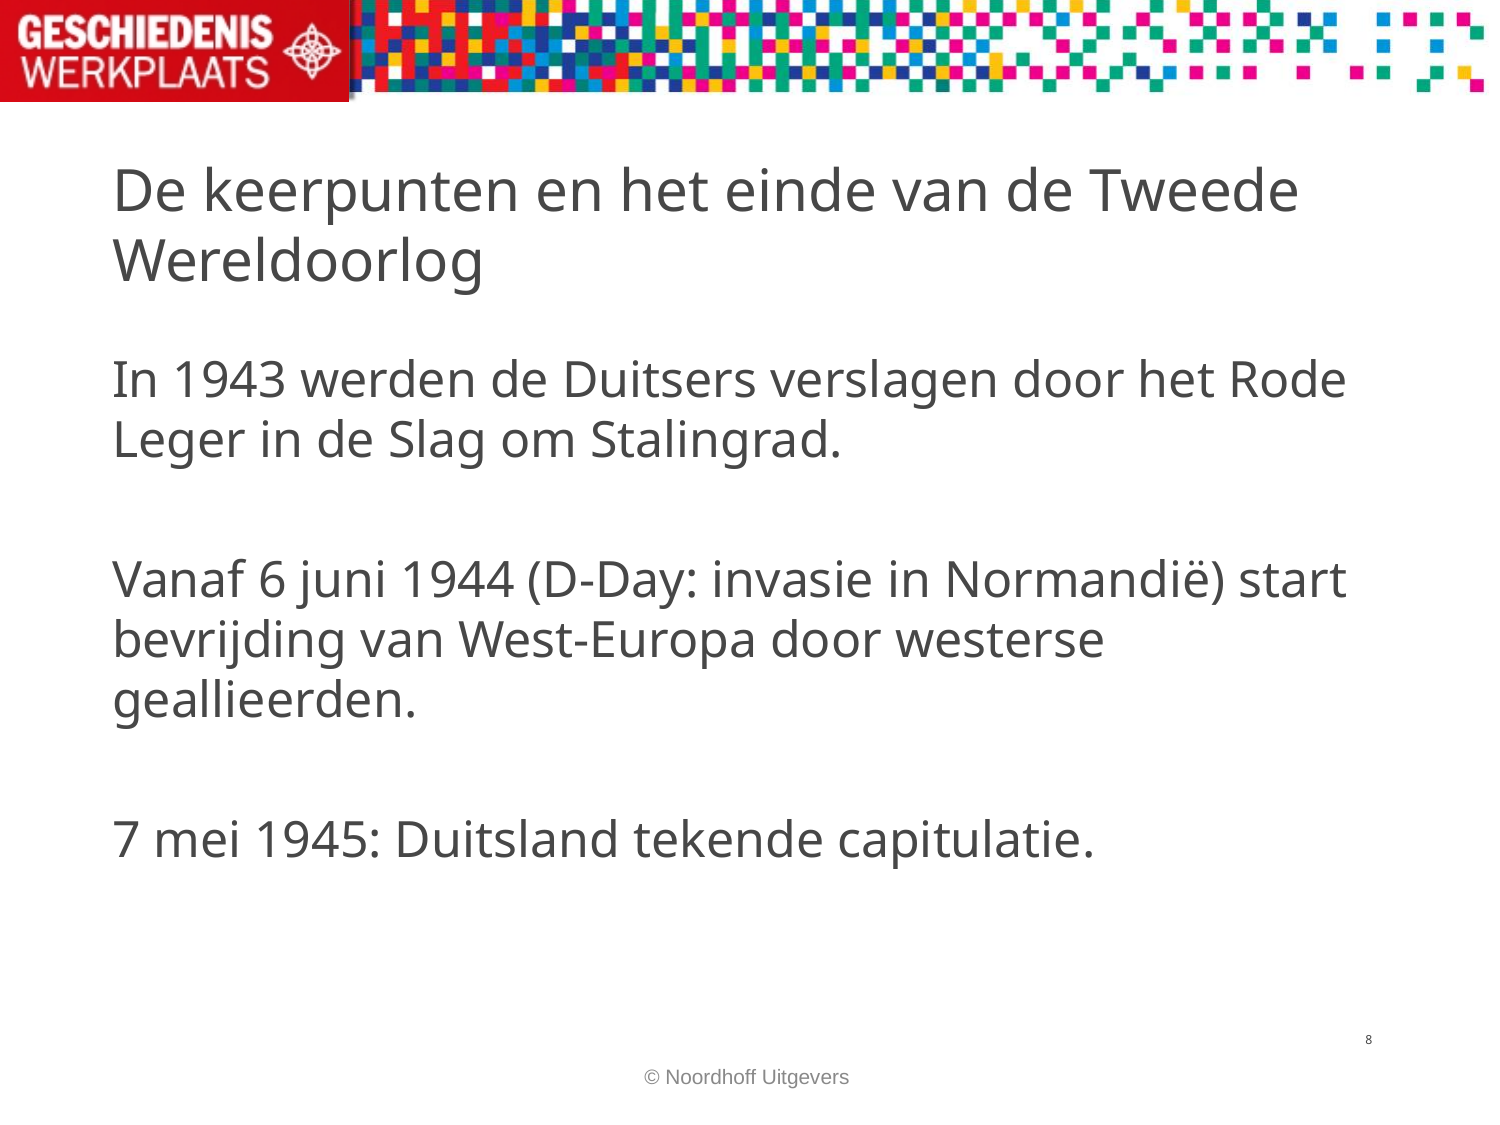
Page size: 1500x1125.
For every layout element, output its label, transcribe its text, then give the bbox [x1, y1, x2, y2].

slide_number 8 [1325, 1025, 1388, 1063]
picture [0, 0, 1500, 1125]
list In 1943 werden de Duitsers verslagen door het Rode Leger in de Slag om Stalingrad. Vanaf 6 juni 1944 (D-Day: invasie in Normandië) start bevrijding van West-Europa door westerse geallieerden. 7 mei 1945: Duitsland tekende capitulatie. [112, 340, 1409, 1025]
title De keerpunten en het einde van de Tweede Wereldoorlog [112, 145, 1401, 256]
text_box © Noordhoff Uitgevers [512, 1045, 988, 1106]
